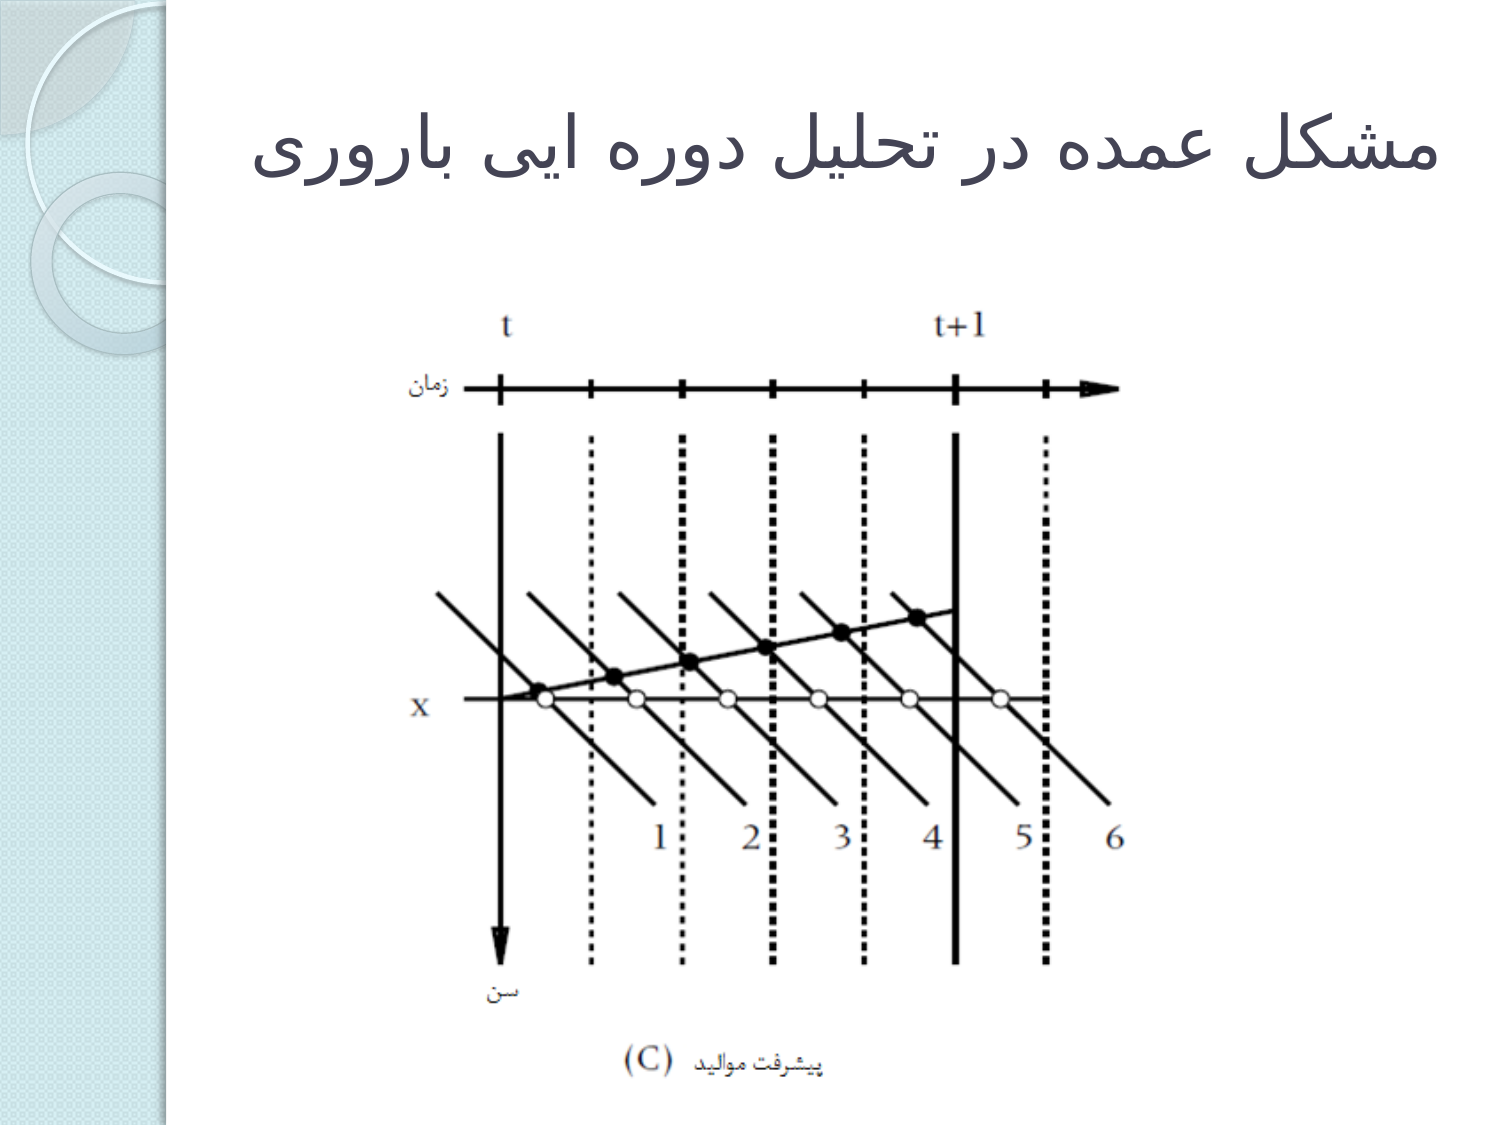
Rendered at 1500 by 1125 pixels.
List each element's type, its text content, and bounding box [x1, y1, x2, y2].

title مشکل عمده در تحلیل دوره ایی باروری [235, 45, 1466, 233]
picture [399, 292, 1238, 1105]
